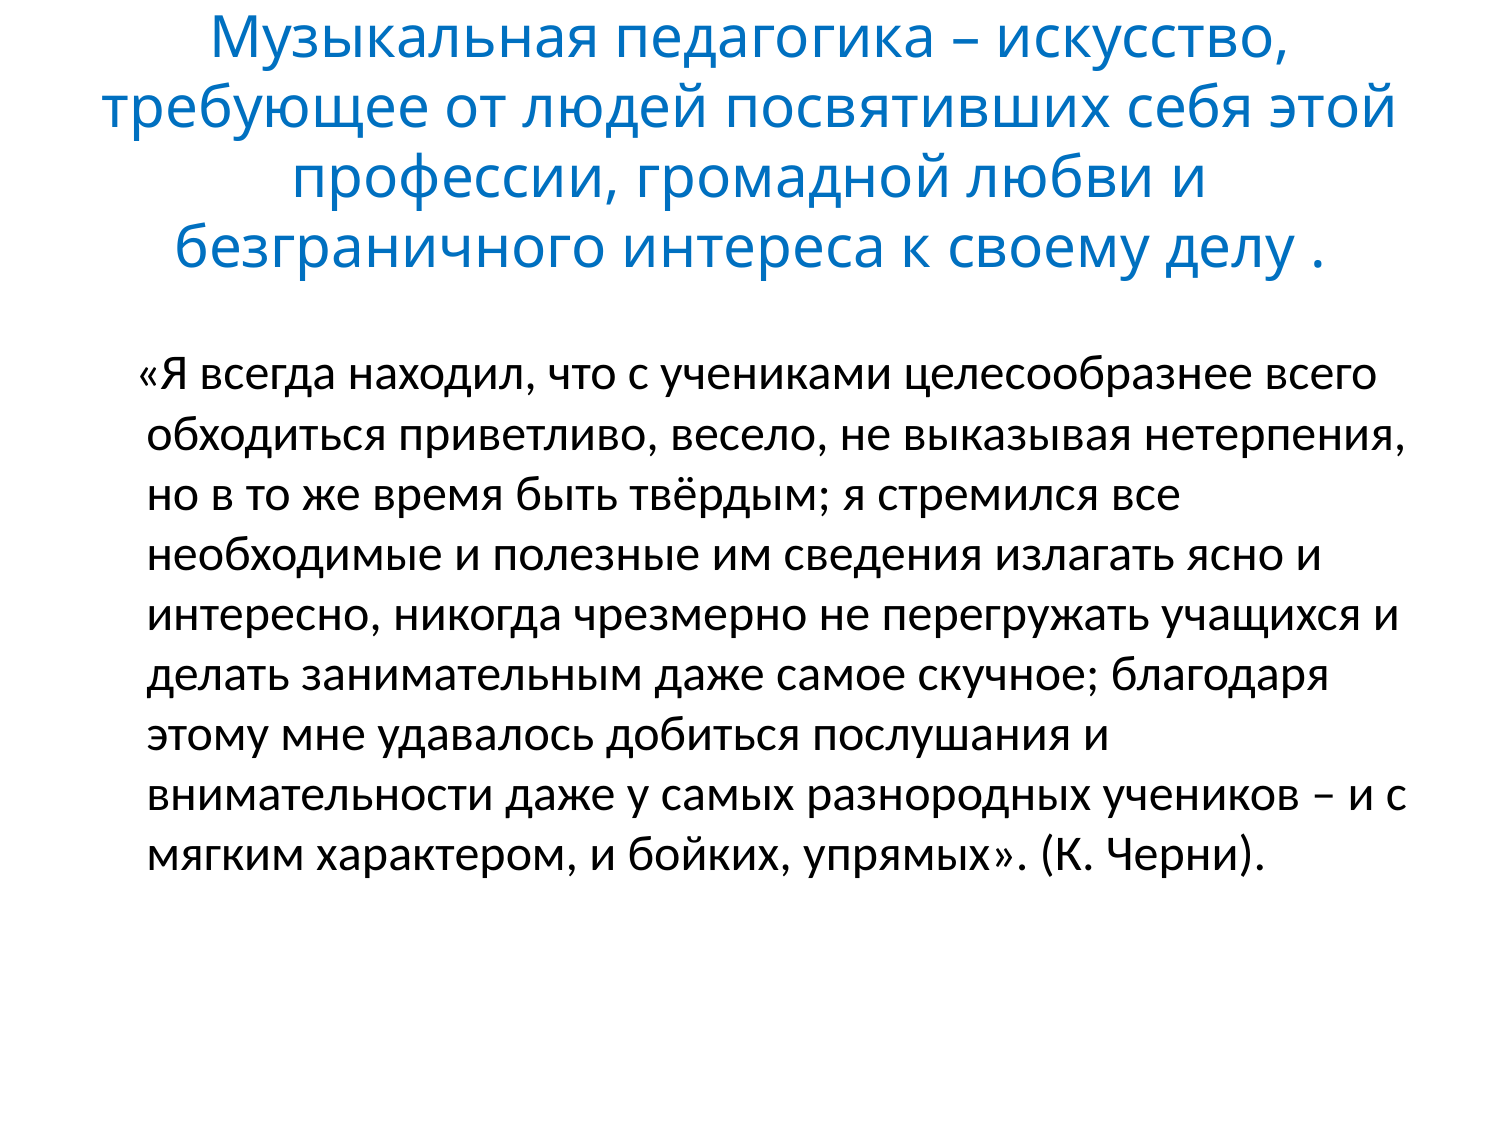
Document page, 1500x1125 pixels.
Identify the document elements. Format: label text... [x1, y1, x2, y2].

list «Я всегда находил, что с учениками целесообразнее всего обходиться приветливо, весело, не выказывая нетерпения, но в то же время быть твёрдым; я стремился все необходимые и полезные им сведения излагать ясно и интересно, никогда чрезмерно не перегружать учащихся и делать занимательным даже самое скучное; благодаря этому мне удавалось добиться послушания и внимательности даже у самых разнородных учеников – и с мягким характером, и бойких, упрямых». (К. Черни). [75, 262, 1425, 1005]
title Музыкальная педагогика – искусство, требующее от людей посвятивших себя этой профессии, громадной любви и безграничного интереса к своему делу . [75, 45, 1425, 233]
